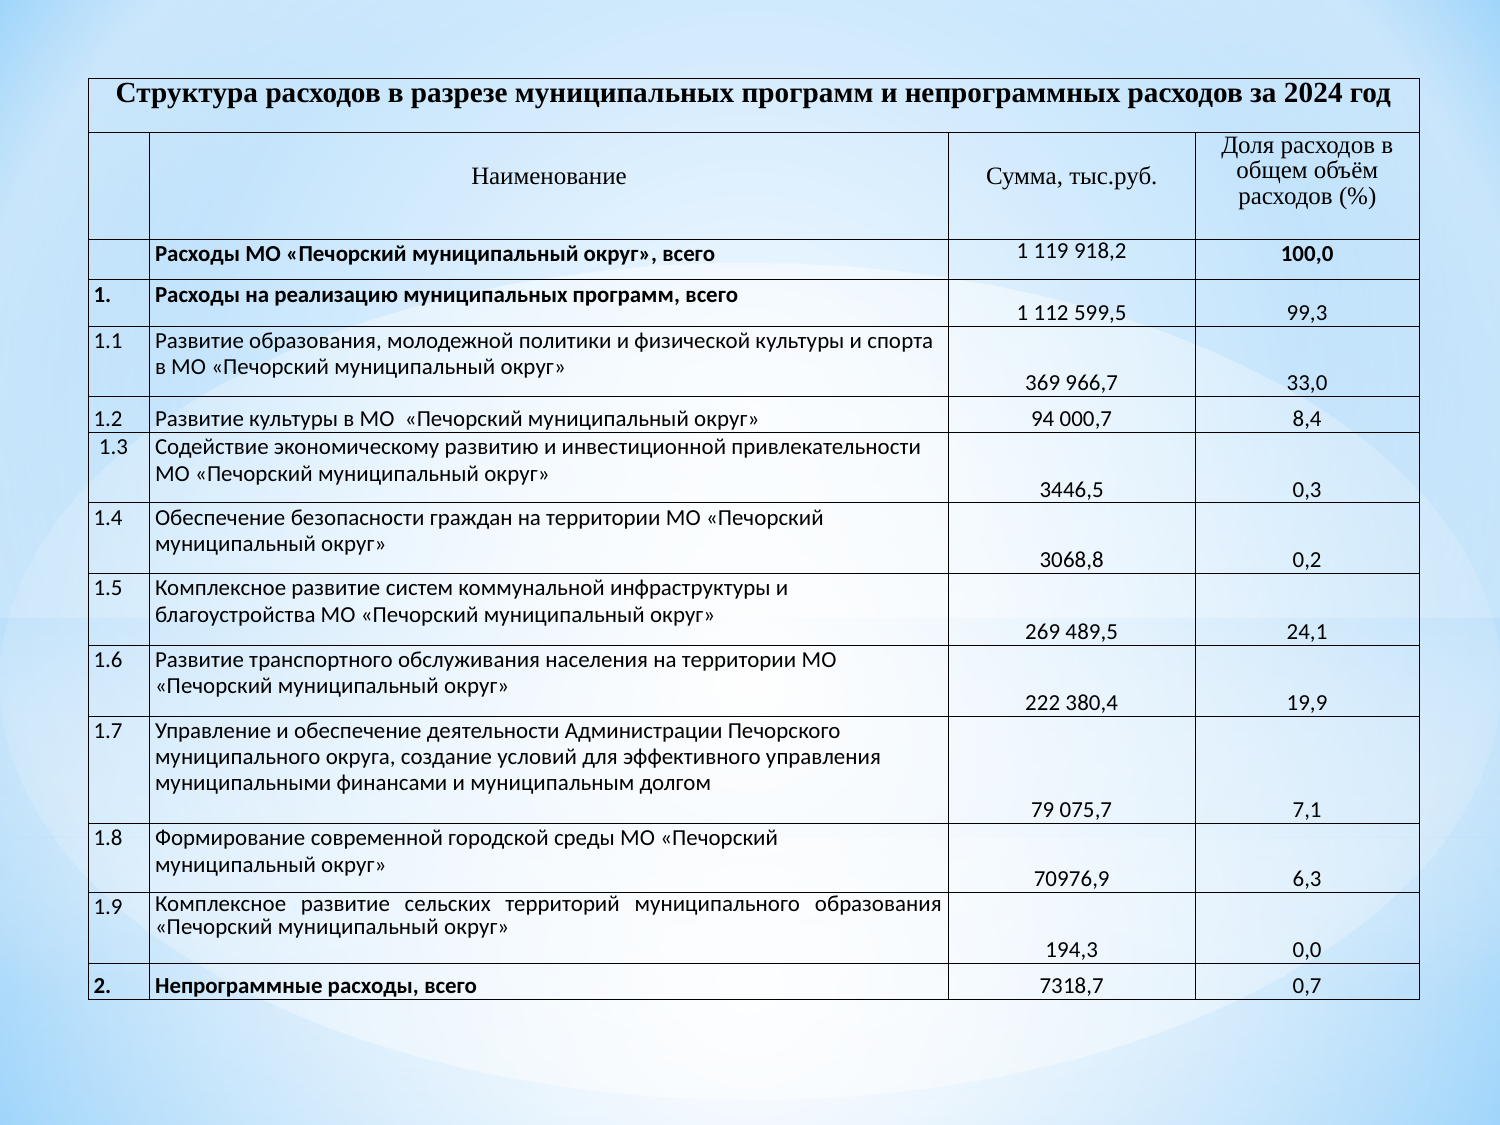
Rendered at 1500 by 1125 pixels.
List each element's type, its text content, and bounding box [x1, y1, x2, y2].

table_cell 79 075,7 [949, 717, 1195, 823]
table_cell 0,0 [1196, 893, 1419, 963]
table_cell 269 489,5 [949, 574, 1195, 645]
table_cell Непрограммные расходы, всего [150, 964, 948, 999]
table_cell 0,3 [1196, 433, 1419, 502]
table_cell Сумма, тыс.руб. [949, 133, 1195, 239]
table_cell 2. [89, 964, 149, 999]
table_cell Развитие культуры в МО «Печорский муниципальный округ» [150, 397, 948, 432]
table_cell Формирование современной городской среды МО «Печорский муниципальный округ» [150, 824, 948, 892]
table_cell 7,1 [1196, 717, 1419, 823]
table_cell 33,0 [1196, 327, 1419, 396]
table_cell 1.6 [89, 646, 149, 716]
table_cell 1. [89, 280, 149, 326]
table_cell 1.1 [89, 327, 149, 396]
table_cell Развитие образования, молодежной политики и физической культуры и спорта в МО «Печорский муниципальный округ» [150, 327, 948, 396]
table_cell 1.4 [89, 503, 149, 573]
table_cell 100,0 [1196, 240, 1419, 279]
table_cell Развитие транспортного обслуживания населения на территории МО «Печорский муниципальный округ» [150, 646, 948, 716]
table_cell Обеспечение безопасности граждан на территории МО «Печорский муниципальный округ» [150, 503, 948, 573]
table_cell Расходы МО «Печорский муниципальный округ», всего [150, 240, 948, 279]
table_cell 369 966,7 [949, 327, 1195, 396]
table_header Структура расходов в разрезе муниципальных программ и непрограммных расходов за 2024 год [89, 79, 1419, 132]
table_cell 1 112 599,5 [949, 280, 1195, 326]
table_cell Доля расходов в общем объём расходов (%) [1196, 133, 1419, 239]
table_cell 6,3 [1196, 824, 1419, 892]
table_cell 94 000,7 [949, 397, 1195, 432]
table_cell 7318,7 [949, 964, 1195, 999]
table_cell 1.3 [89, 433, 149, 502]
table_cell 8,4 [1196, 397, 1419, 432]
table_cell 24,1 [1196, 574, 1419, 645]
table_cell Наименование [150, 133, 948, 239]
table_cell 1.2 [89, 397, 149, 432]
table_cell 3068,8 [949, 503, 1195, 573]
table_cell 222 380,4 [949, 646, 1195, 716]
table_cell 194,3 [949, 893, 1195, 963]
table_cell [89, 133, 149, 239]
table_cell [89, 240, 149, 279]
table_cell 19,9 [1196, 646, 1419, 716]
table_cell 1.9 [89, 893, 149, 963]
table_cell Комплексное развитие сельских территорий муниципального образования «Печорский муниципальный округ» [150, 893, 948, 963]
table_cell Содействие экономическому развитию и инвестиционной привлекательности МО «Печорский муниципальный округ» [150, 433, 948, 502]
table_cell 1.7 [89, 717, 149, 823]
table_cell 0,2 [1196, 503, 1419, 573]
table_cell 99,3 [1196, 280, 1419, 326]
table_cell 3446,5 [949, 433, 1195, 502]
table_cell 1.5 [89, 574, 149, 645]
table_cell Комплексное развитие систем коммунальной инфраструктуры и благоустройства МО «Печорский муниципальный округ» [150, 574, 948, 645]
table_cell 70976,9 [949, 824, 1195, 892]
table_cell 0,7 [1196, 964, 1419, 999]
table_cell 1 119 918,2 [949, 240, 1195, 279]
table_cell Управление и обеспечение деятельности Администрации Печорского муниципального округа, создание условий для эффективного управления муниципальными финансами и муниципальным долгом [150, 717, 948, 823]
table_cell Расходы на реализацию муниципальных программ, всего [150, 280, 948, 326]
table_cell 1.8 [89, 824, 149, 892]
